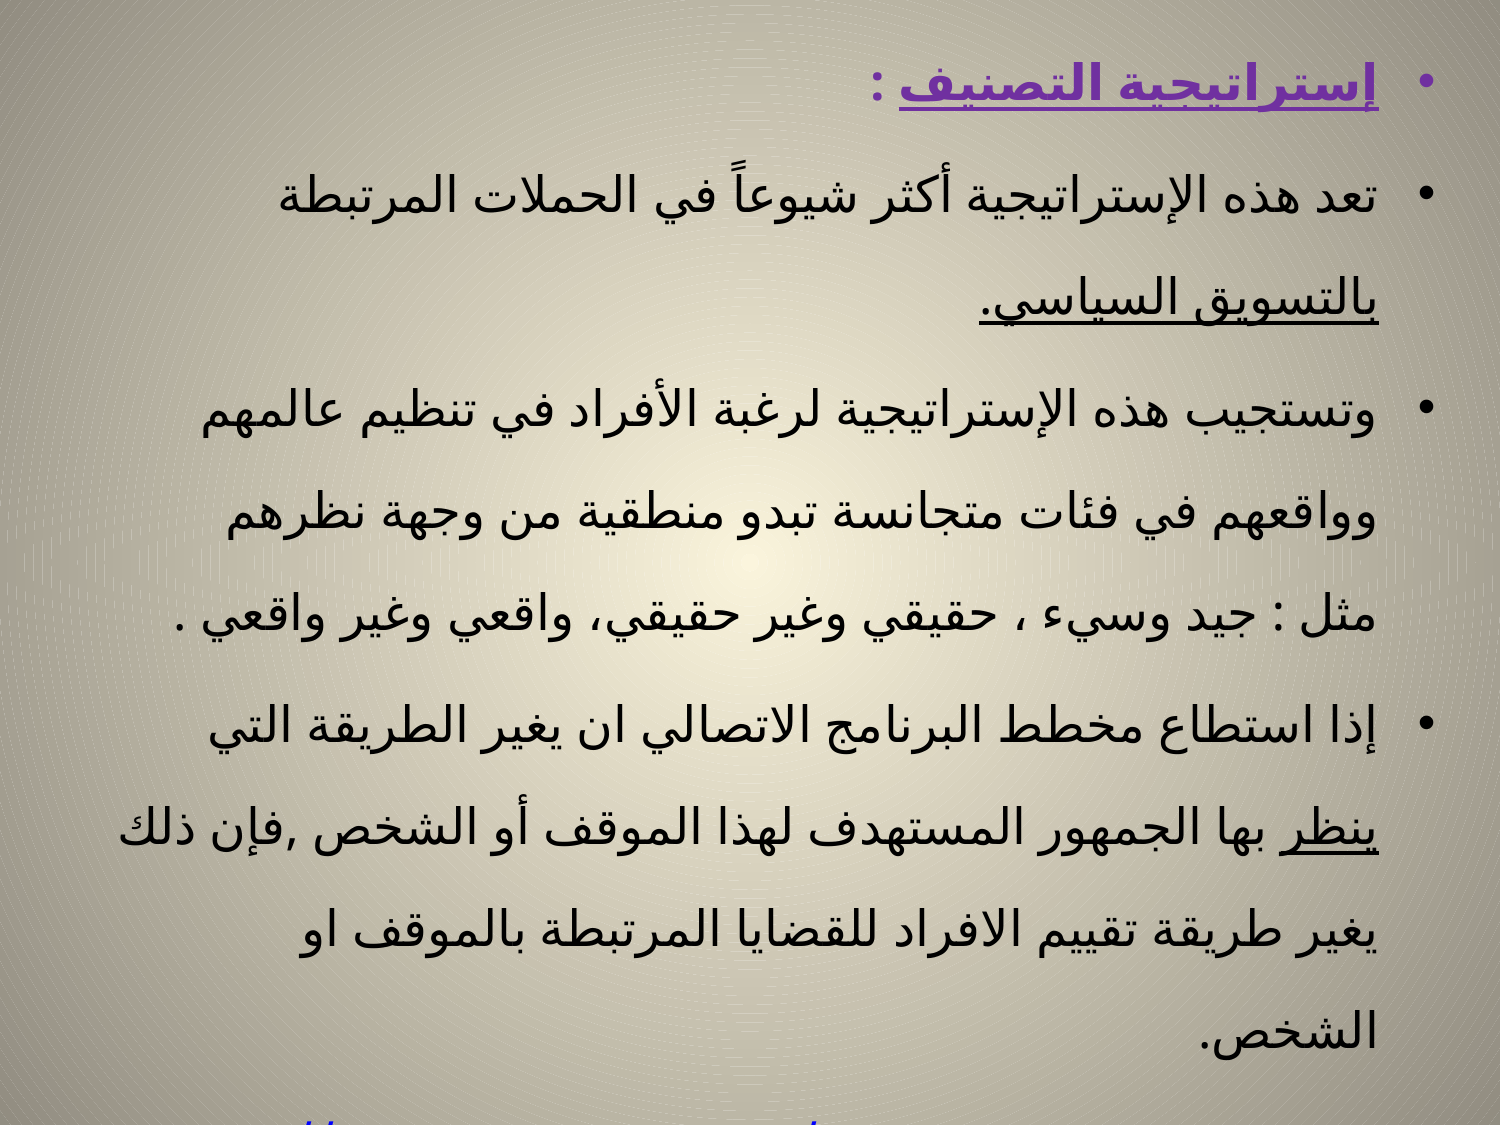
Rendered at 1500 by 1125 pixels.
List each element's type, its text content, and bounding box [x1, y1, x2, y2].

list إستراتيجية التصنيف : تعد هذه الإستراتيجية أكثر شيوعاً في الحملات المرتبطة بالتسويق السياسي. وتستجيب هذه الإستراتيجية لرغبة الأفراد في تنظيم عالمهم وواقعهم في فئات متجانسة تبدو منطقية من وجهة نظرهم مثل : جيد وسيء ، حقيقي وغير حقيقي، واقعي وغير واقعي . إذا استطاع مخطط البرنامج الاتصالي ان يغير الطريقة التي ينظر بها الجمهور المستهدف لهذا الموقف أو الشخص ,فإن ذلك يغير طريقة تقييم الافراد للقضايا المرتبطة بالموقف او الشخص. https://www.youtube.com/watch?v=5NTRvlrP2NU [100, 42, 1451, 1035]
